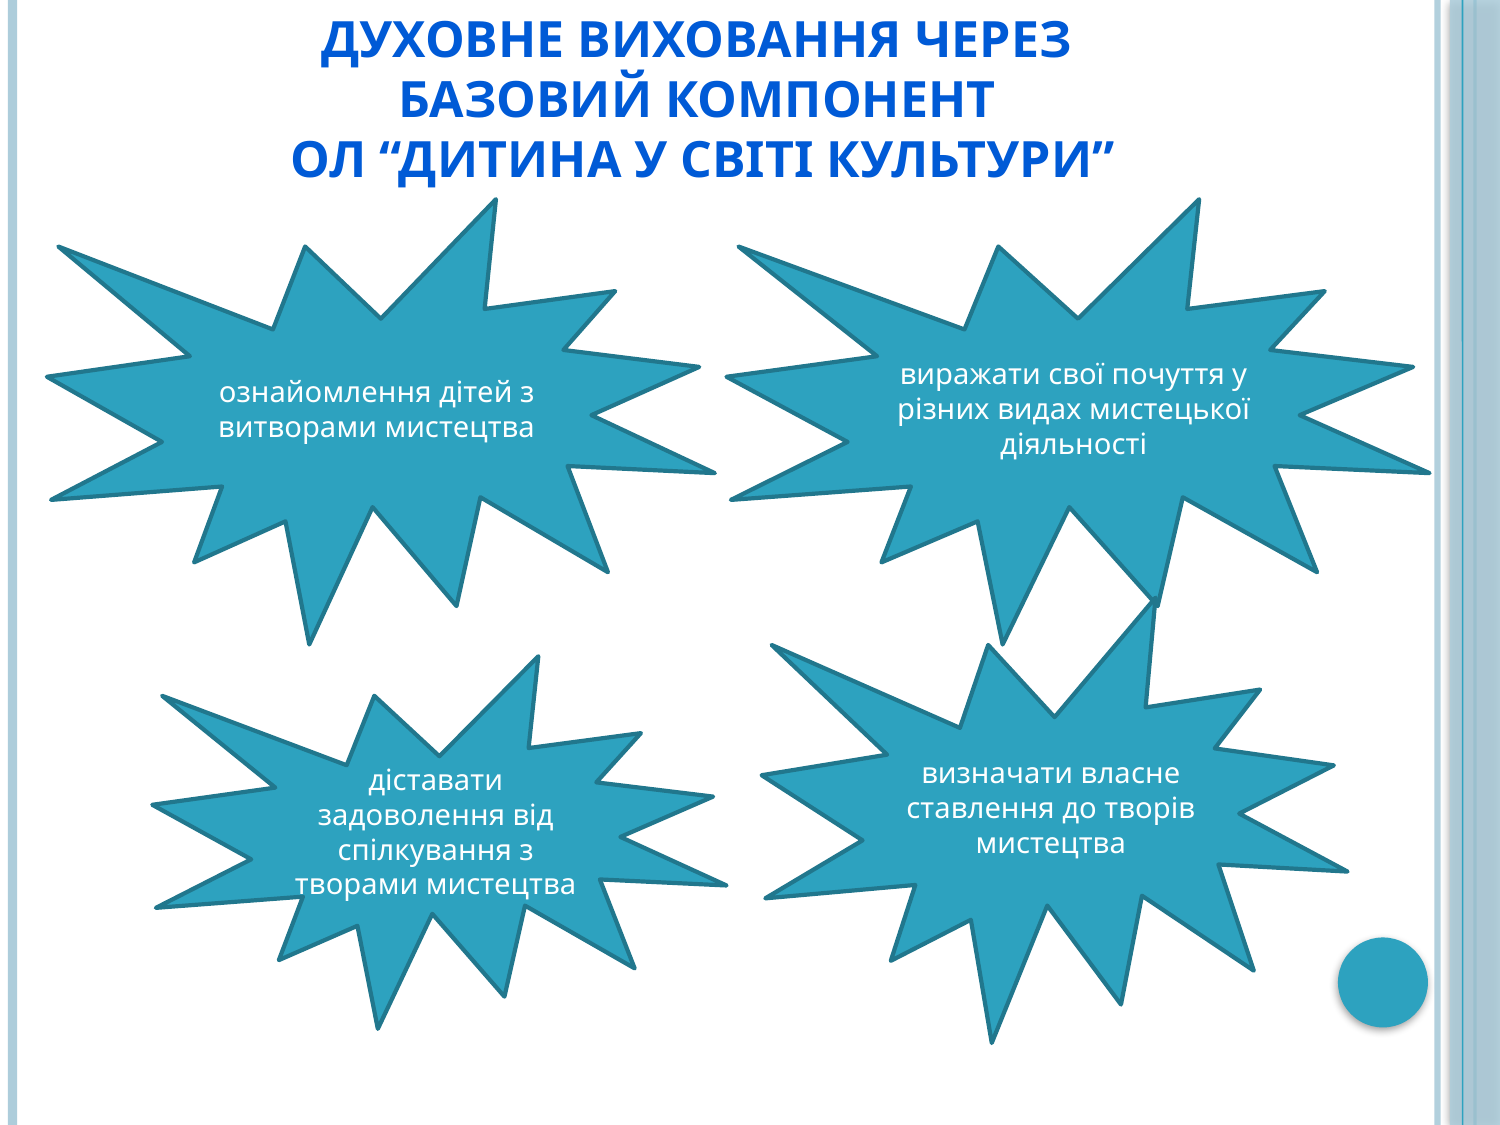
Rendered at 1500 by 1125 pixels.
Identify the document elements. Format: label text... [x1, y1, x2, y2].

text_box діставати задоволення від спілкування з творами мистецтва [150, 654, 729, 1031]
text_box Духовне виховання через Базовий компонент ОЛ “Дитина у світі культури” [82, 0, 1325, 240]
text_box виражати свої почуття у різних видах мистецької діяльності [724, 197, 1432, 647]
text_box визначати власне ставлення до творів мистецтва [759, 595, 1350, 1046]
text_box ознайомлення дітей з витворами мистецтва [44, 197, 717, 647]
